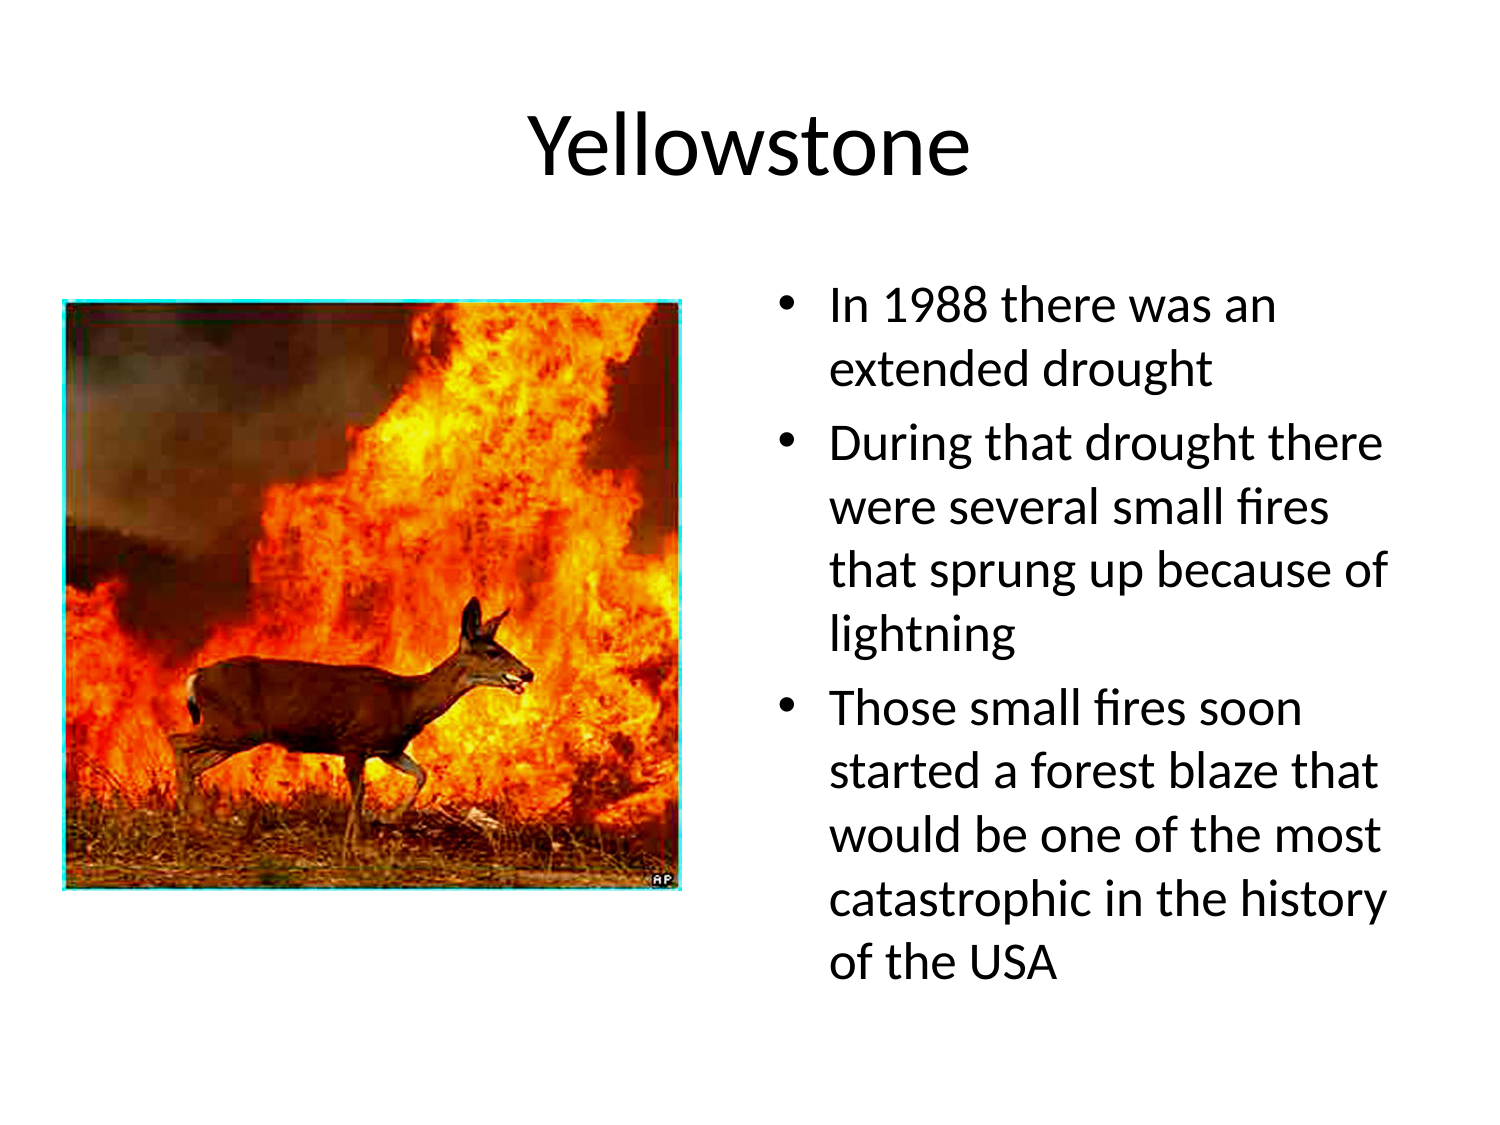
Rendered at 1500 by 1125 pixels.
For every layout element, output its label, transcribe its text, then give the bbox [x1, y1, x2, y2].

list In 1988 there was an extended drought During that drought there were several small fires that sprung up because of lightning Those small fires soon started a forest blaze that would be one of the most catastrophic in the history of the USA [762, 262, 1425, 1005]
title Yellowstone [75, 45, 1425, 233]
picture [62, 299, 682, 891]
